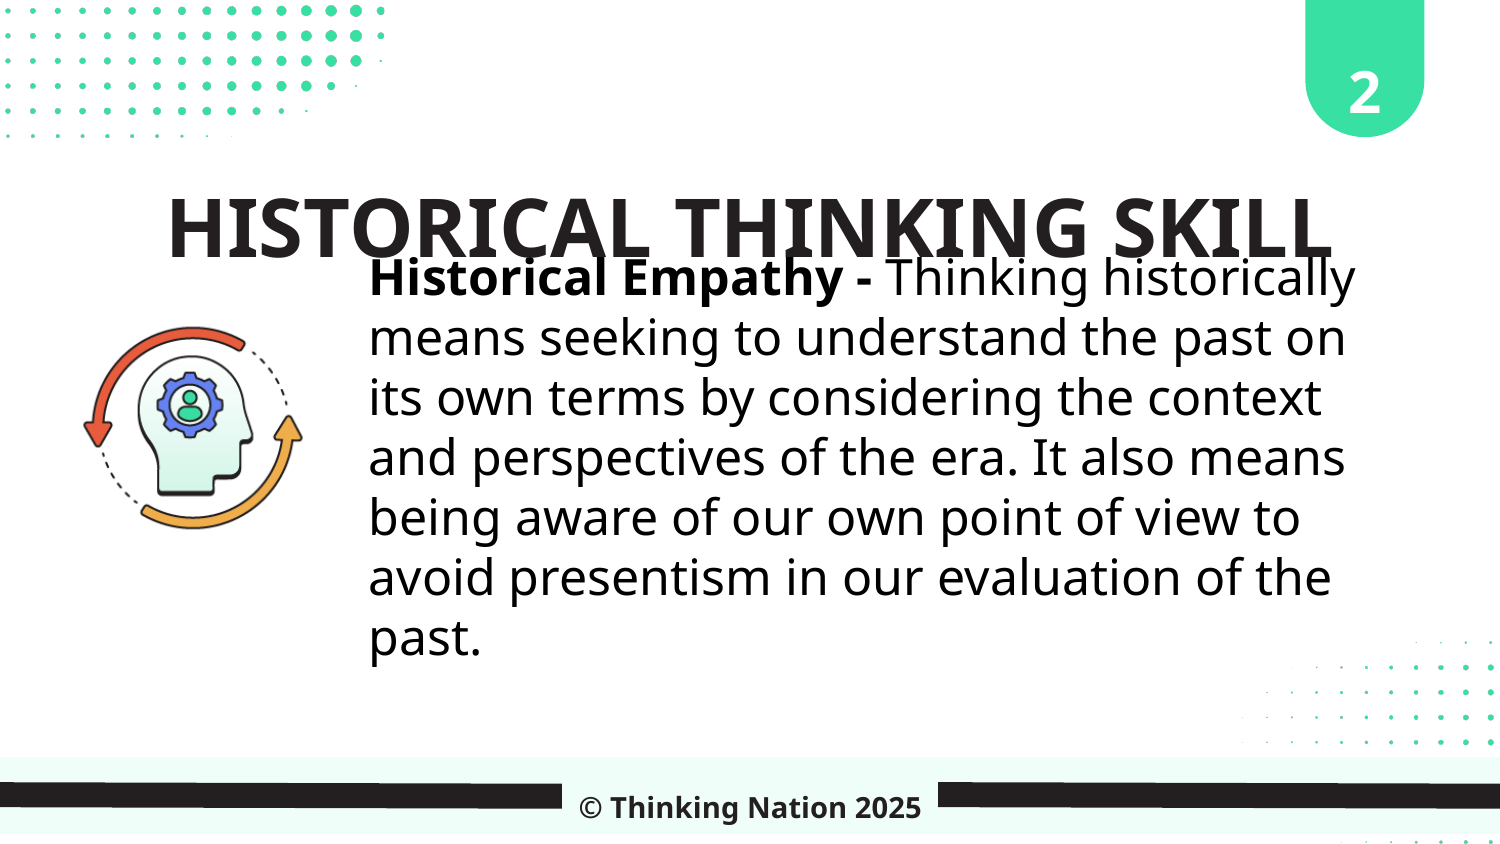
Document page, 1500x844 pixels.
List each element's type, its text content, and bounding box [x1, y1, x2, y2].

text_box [1300, 0, 1430, 138]
text_box [1217, 640, 1500, 755]
text_box [0, 0, 385, 138]
picture [65, 300, 321, 556]
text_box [0, 756, 1500, 835]
text_box HISTORICAL THINKING SKILL [59, 137, 1441, 274]
text_box Historical Empathy - Thinking historically means seeking to understand the past on its own terms by considering the context and perspectives of the era. It also means being aware of our own point of view to avoid presentism in our evaluation of the past. [368, 274, 1415, 755]
